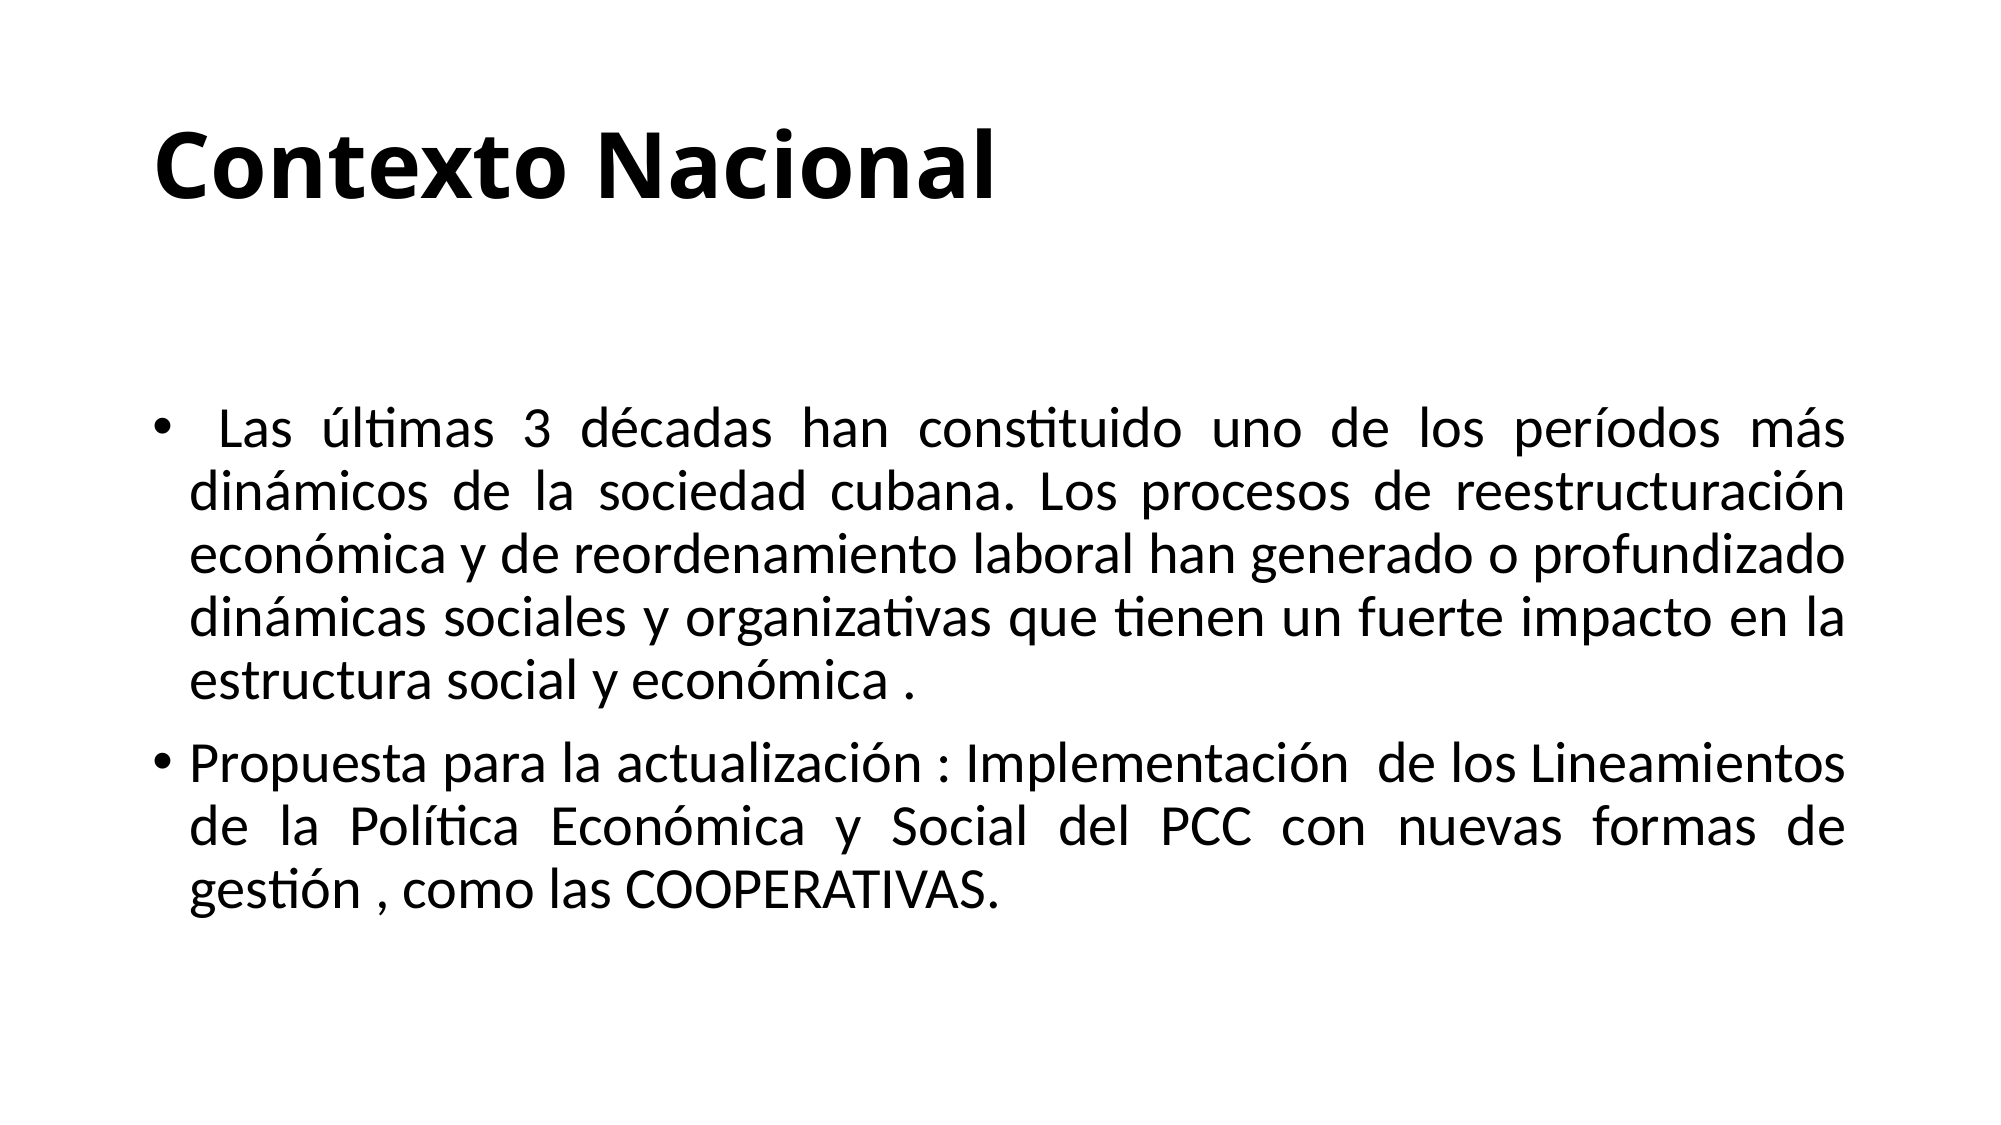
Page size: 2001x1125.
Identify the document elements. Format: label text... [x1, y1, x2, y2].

list Las últimas 3 décadas han constituido uno de los períodos más dinámicos de la sociedad cubana. Los procesos de reestructuración económica y de reordenamiento laboral han generado o profundizado dinámicas sociales y organizativas que tienen un fuerte impacto en la estructura social y económica . Propuesta para la actualización : Implementación de los Lineamientos de la Política Económica y Social del PCC con nuevas formas de gestión , como las COOPERATIVAS. [137, 299, 1863, 1014]
title Contexto Nacional [137, 59, 1863, 278]
